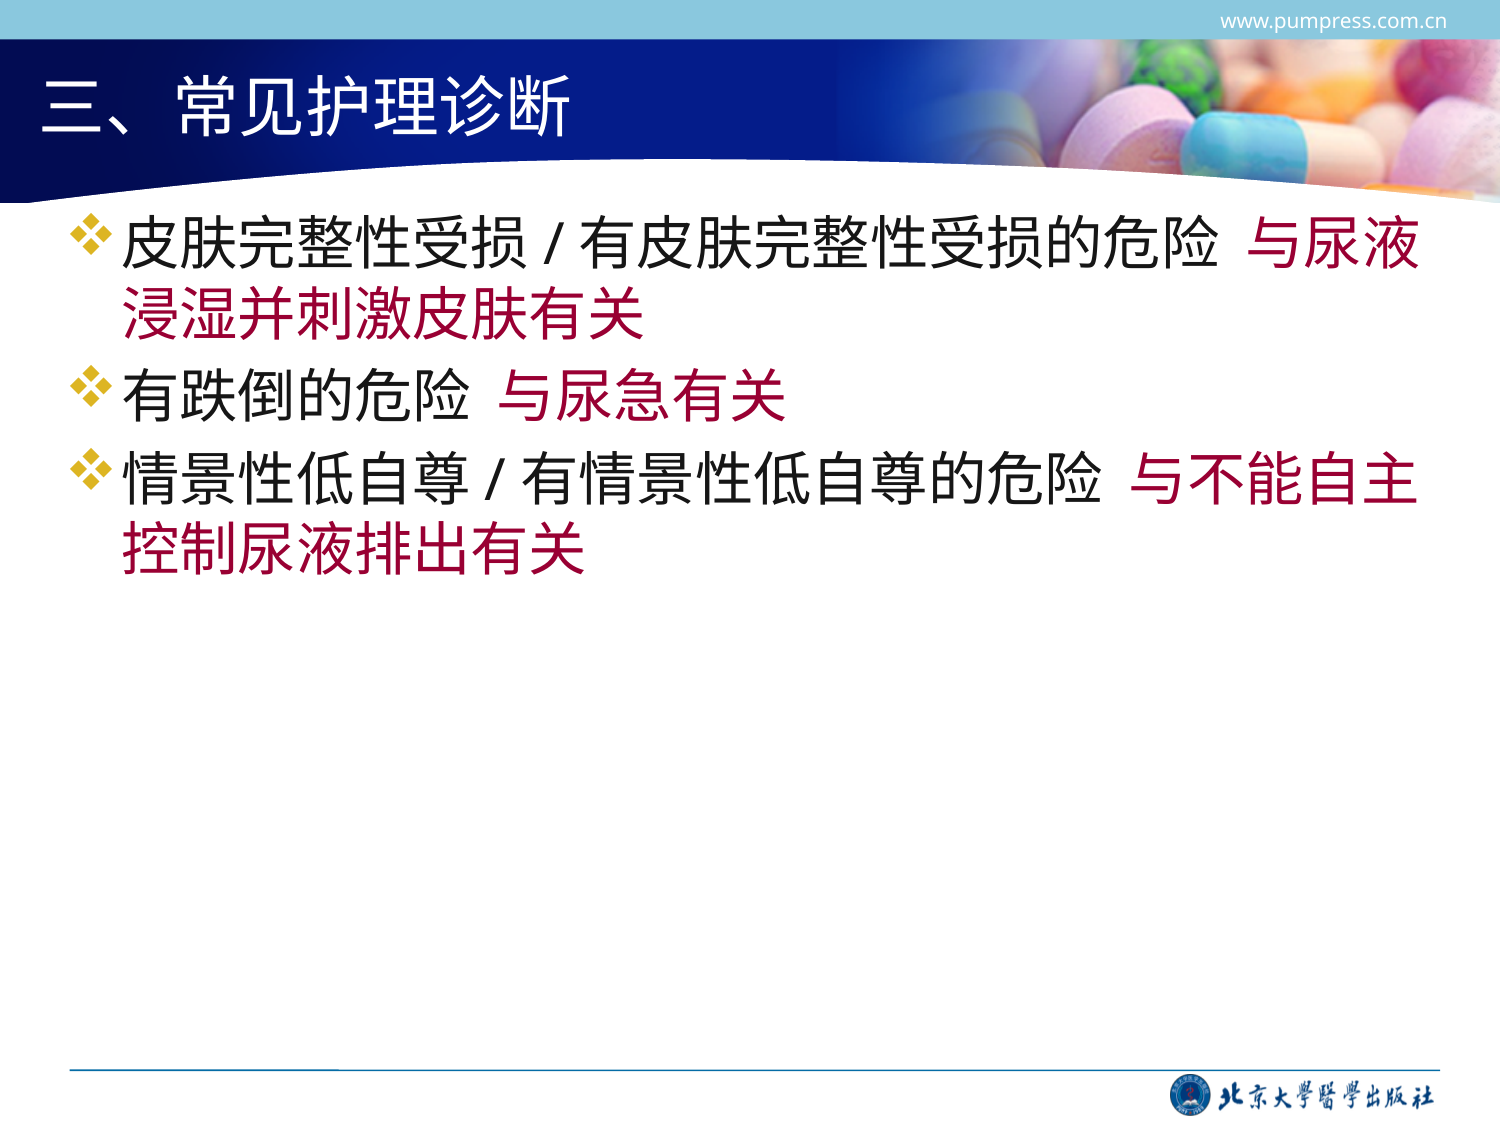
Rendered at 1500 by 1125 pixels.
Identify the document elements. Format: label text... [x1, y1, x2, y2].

slide_number www.pumpress.com.cn [1024, 0, 1463, 38]
list 皮肤完整性受损/有皮肤完整性受损的危险 与尿液浸湿并刺激皮肤有关 有跌倒的危险 与尿急有关 情景性低自尊/有情景性低自尊的危险 与不能自主控制尿液排出有关 [49, 198, 1463, 1026]
picture [1170, 1074, 1436, 1118]
picture [0, 40, 1500, 203]
title 三、常见护理诊断 [23, 58, 1349, 152]
